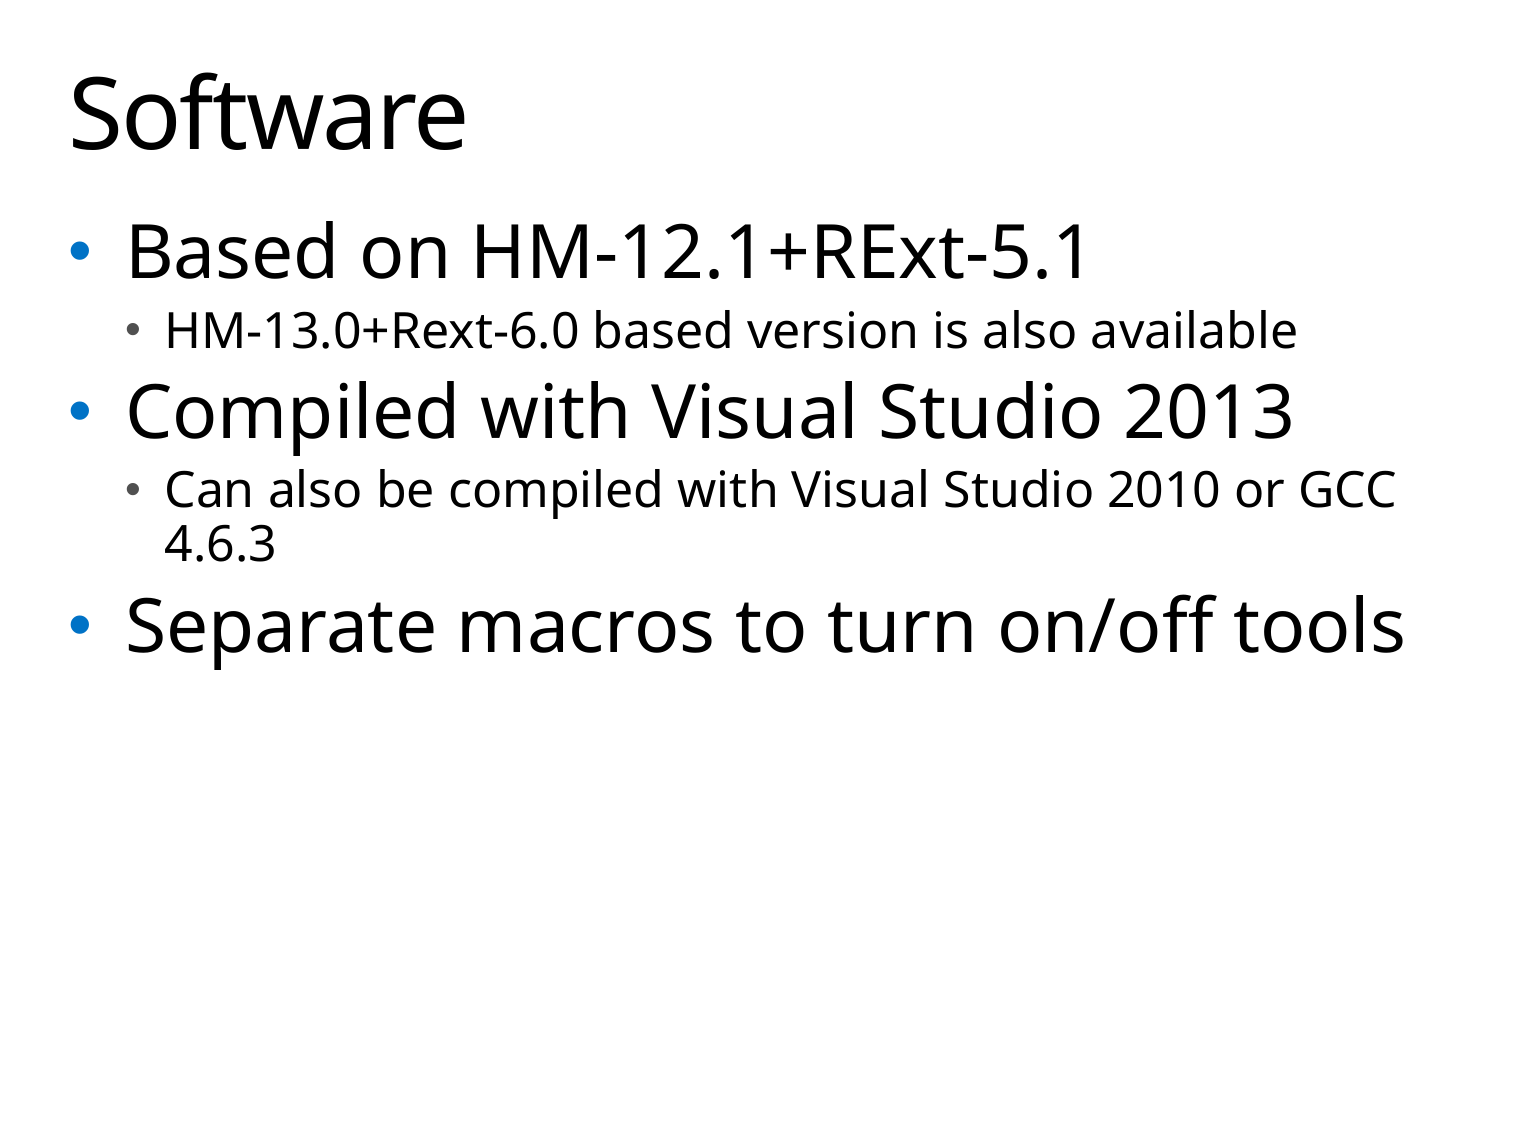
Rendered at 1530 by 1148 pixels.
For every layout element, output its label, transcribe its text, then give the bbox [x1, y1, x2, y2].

title Software [44, 48, 1485, 199]
list Based on HM-12.1+RExt-5.1 HM-13.0+Rext-6.0 based version is also available Compiled with Visual Studio 2013 Can also be compiled with Visual Studio 2010 or GCC 4.6.3 Separate macros to turn on/off tools [44, 199, 1485, 745]
